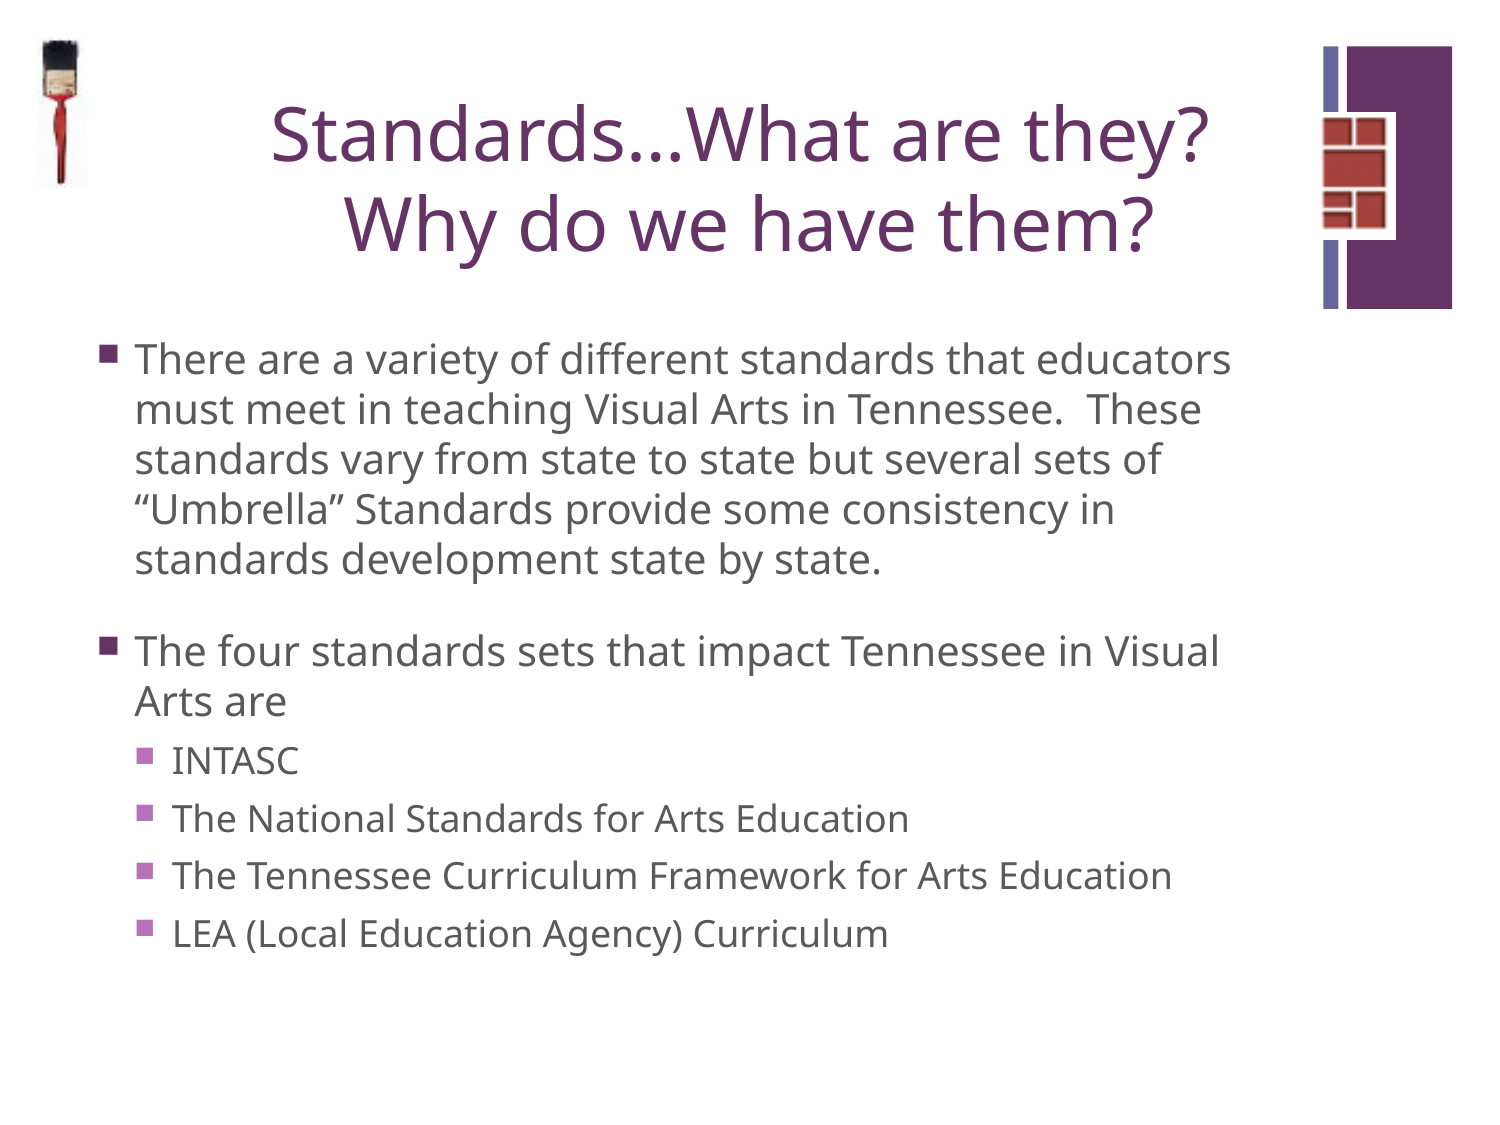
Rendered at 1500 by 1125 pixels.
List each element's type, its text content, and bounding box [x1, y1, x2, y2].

picture [36, 36, 88, 188]
title Standards…What are they? Why do we have them? [0, 79, 1500, 263]
list There are a variety of different standards that educators must meet in teaching Visual Arts in Tennessee. These standards vary from state to state but several sets of “Umbrella” Standards provide some consistency in standards development state by state. The four standards sets that impact Tennessee in Visual Arts are INTASC The National Standards for Arts Education The Tennessee Curriculum Framework for Arts Education LEA (Local Education Agency) Curriculum [81, 324, 1322, 1005]
picture [1311, 111, 1397, 241]
